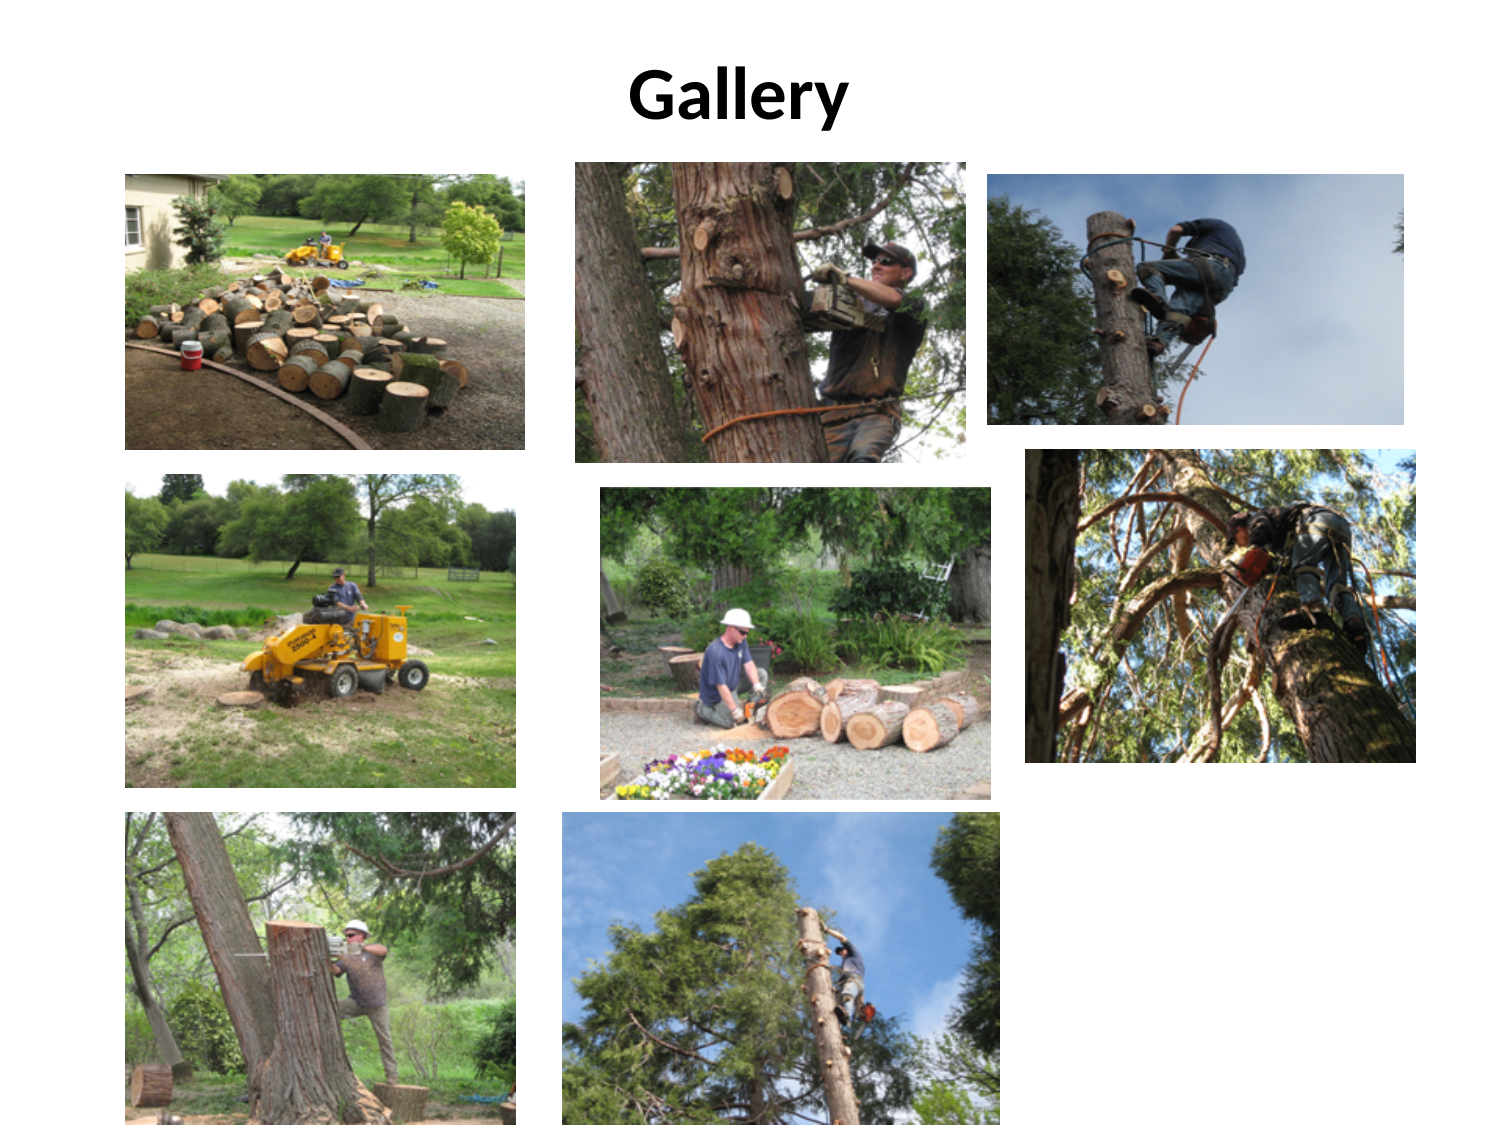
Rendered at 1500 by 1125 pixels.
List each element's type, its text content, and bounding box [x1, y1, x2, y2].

text_box Gallery [613, 37, 866, 143]
picture [124, 174, 526, 451]
picture [599, 487, 991, 801]
picture [987, 174, 1404, 426]
picture [574, 162, 966, 463]
picture [562, 812, 1001, 1125]
picture [1024, 449, 1416, 763]
picture [124, 812, 516, 1125]
picture [124, 474, 516, 788]
